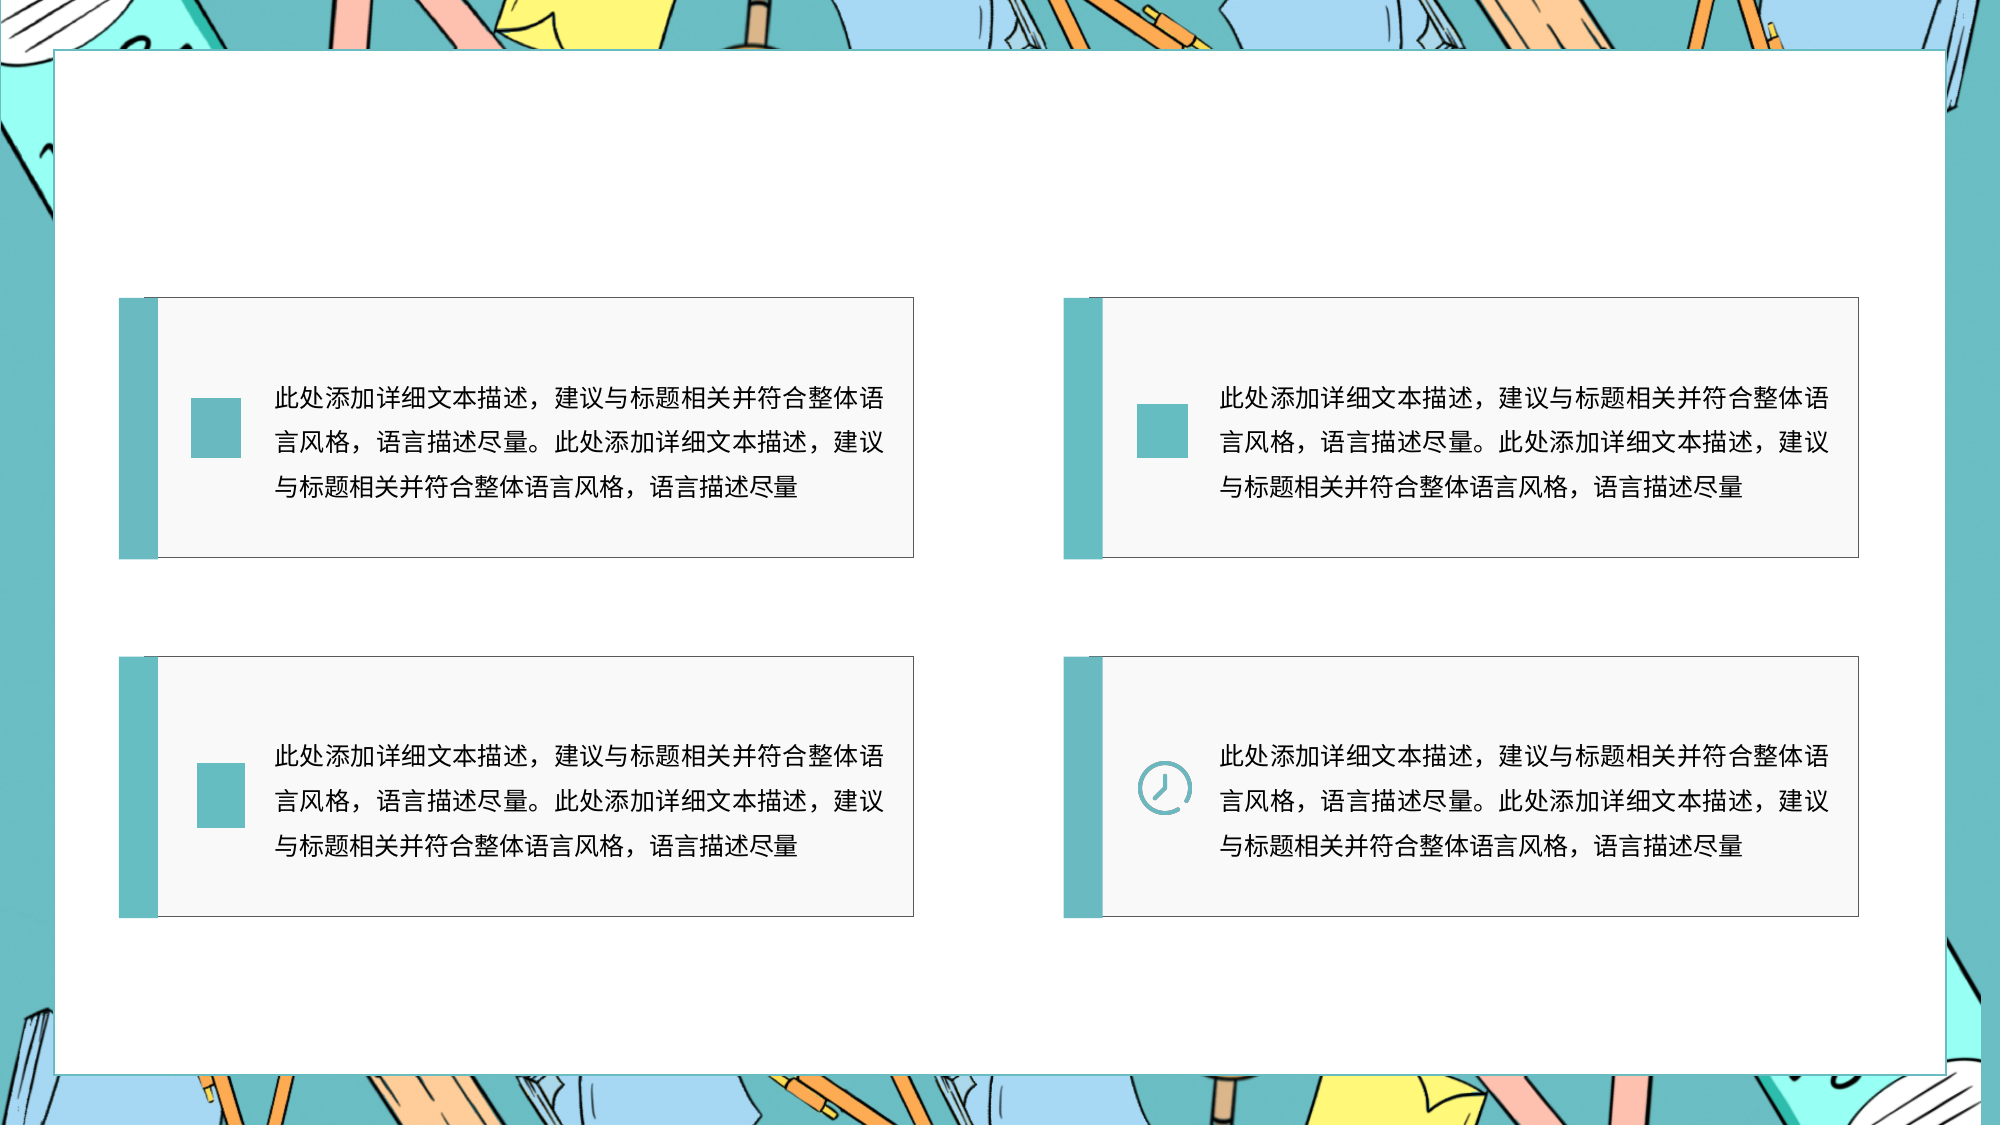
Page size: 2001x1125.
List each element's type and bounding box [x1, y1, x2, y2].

text_box [118, 297, 1859, 956]
picture [1, 0, 2000, 1125]
picture [0, 0, 1088, 949]
